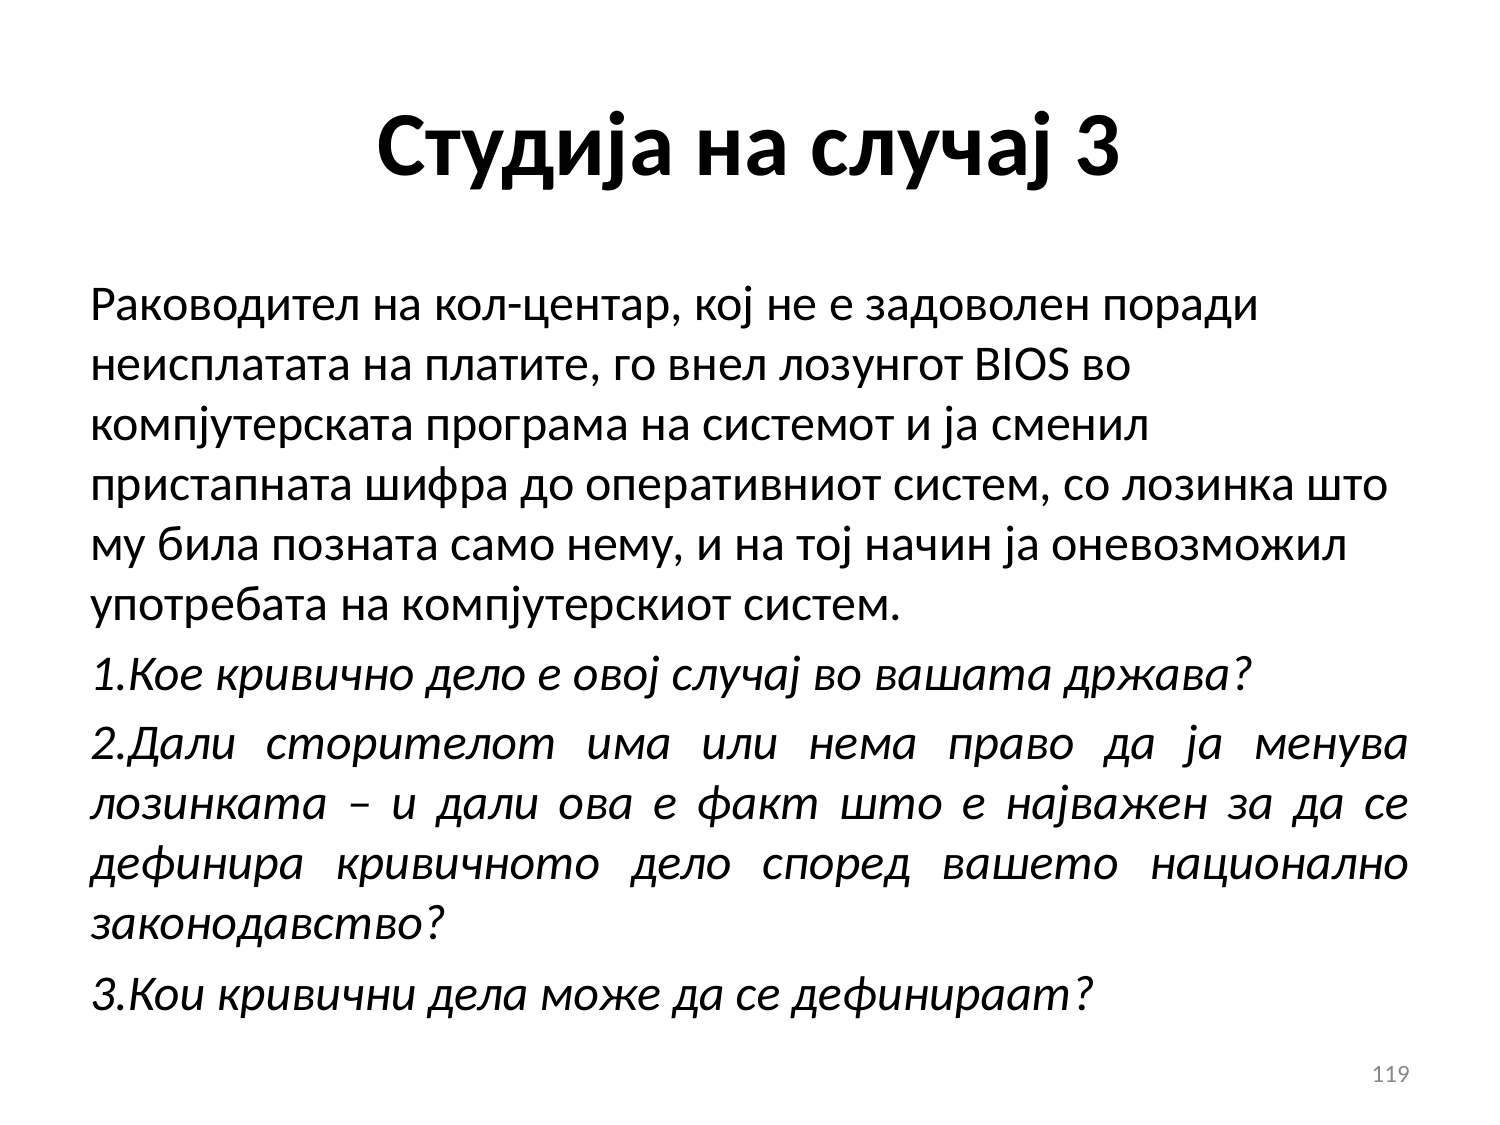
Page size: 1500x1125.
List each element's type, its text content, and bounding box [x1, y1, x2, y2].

slide_number 119 [1074, 1042, 1425, 1103]
title Студија на случај 3 [75, 45, 1425, 233]
list Раководител на кол-центар, кој не е задоволен поради неисплатата на платите, го внел лозунгот BIOS во компјутерската програма на системот и ја сменил пристапната шифра до оперативниот систем, со лозинка што му била позната само нему, и на тој начин ја оневозможил употребата на компјутерскиот систем. Кое кривично дело е овој случај во вашата држава? Дали сторителот има или нема право да ја менува лозинката – и дали ова е факт што е најважен за да се дефинира кривичното дело според вашето национално законодавство? Кои кривични дела може да се дефинираат? [75, 262, 1425, 1005]
